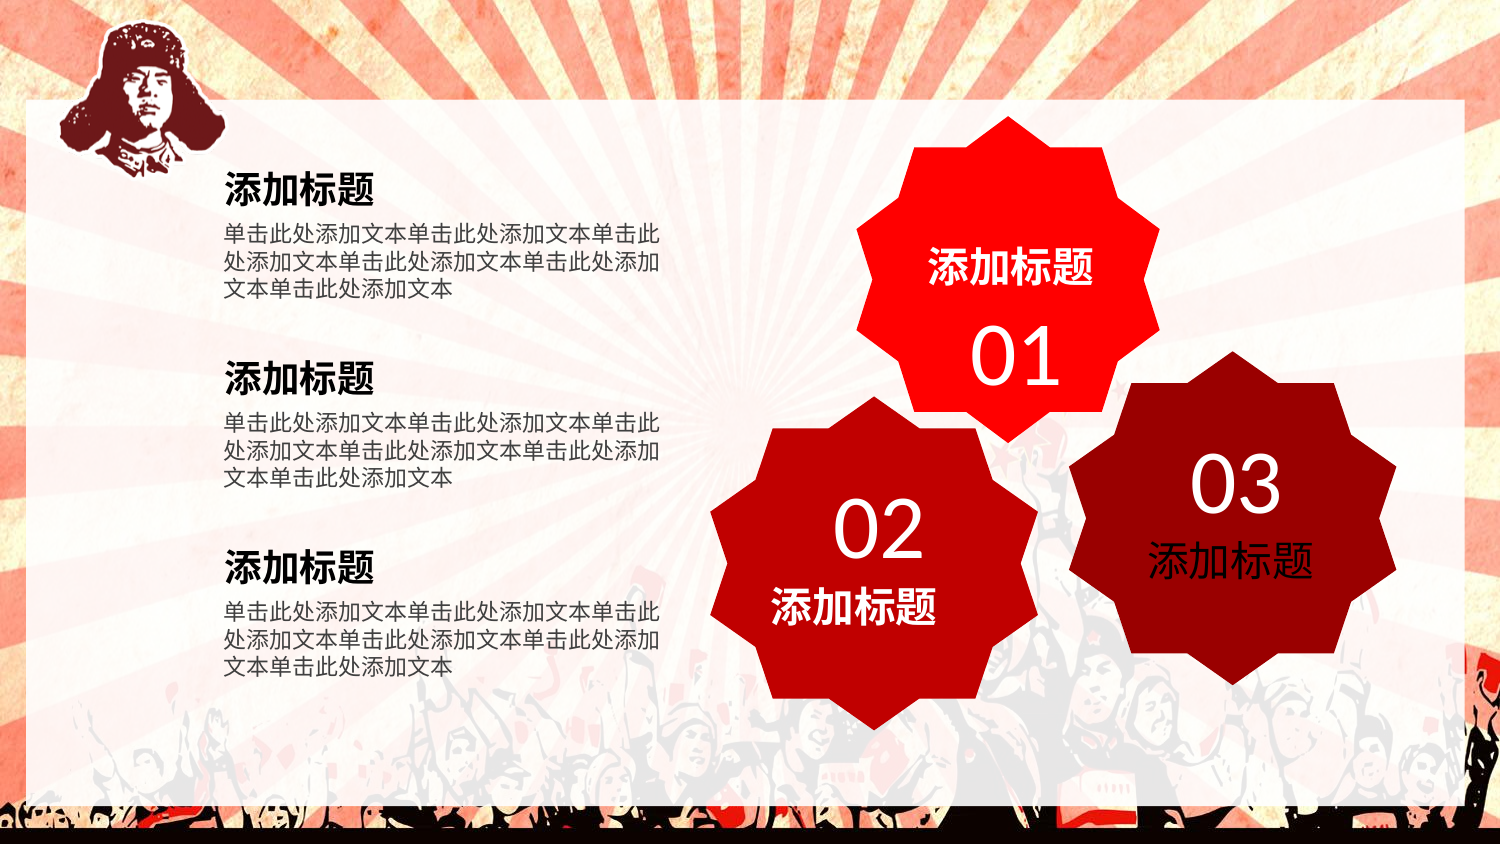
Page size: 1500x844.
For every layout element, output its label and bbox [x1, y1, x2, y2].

picture [0, 0, 1500, 844]
text_box [1068, 351, 1397, 686]
text_box [214, 351, 670, 497]
text_box [214, 540, 670, 686]
text_box [856, 116, 1160, 444]
text_box [710, 396, 1038, 731]
text_box [214, 162, 670, 308]
